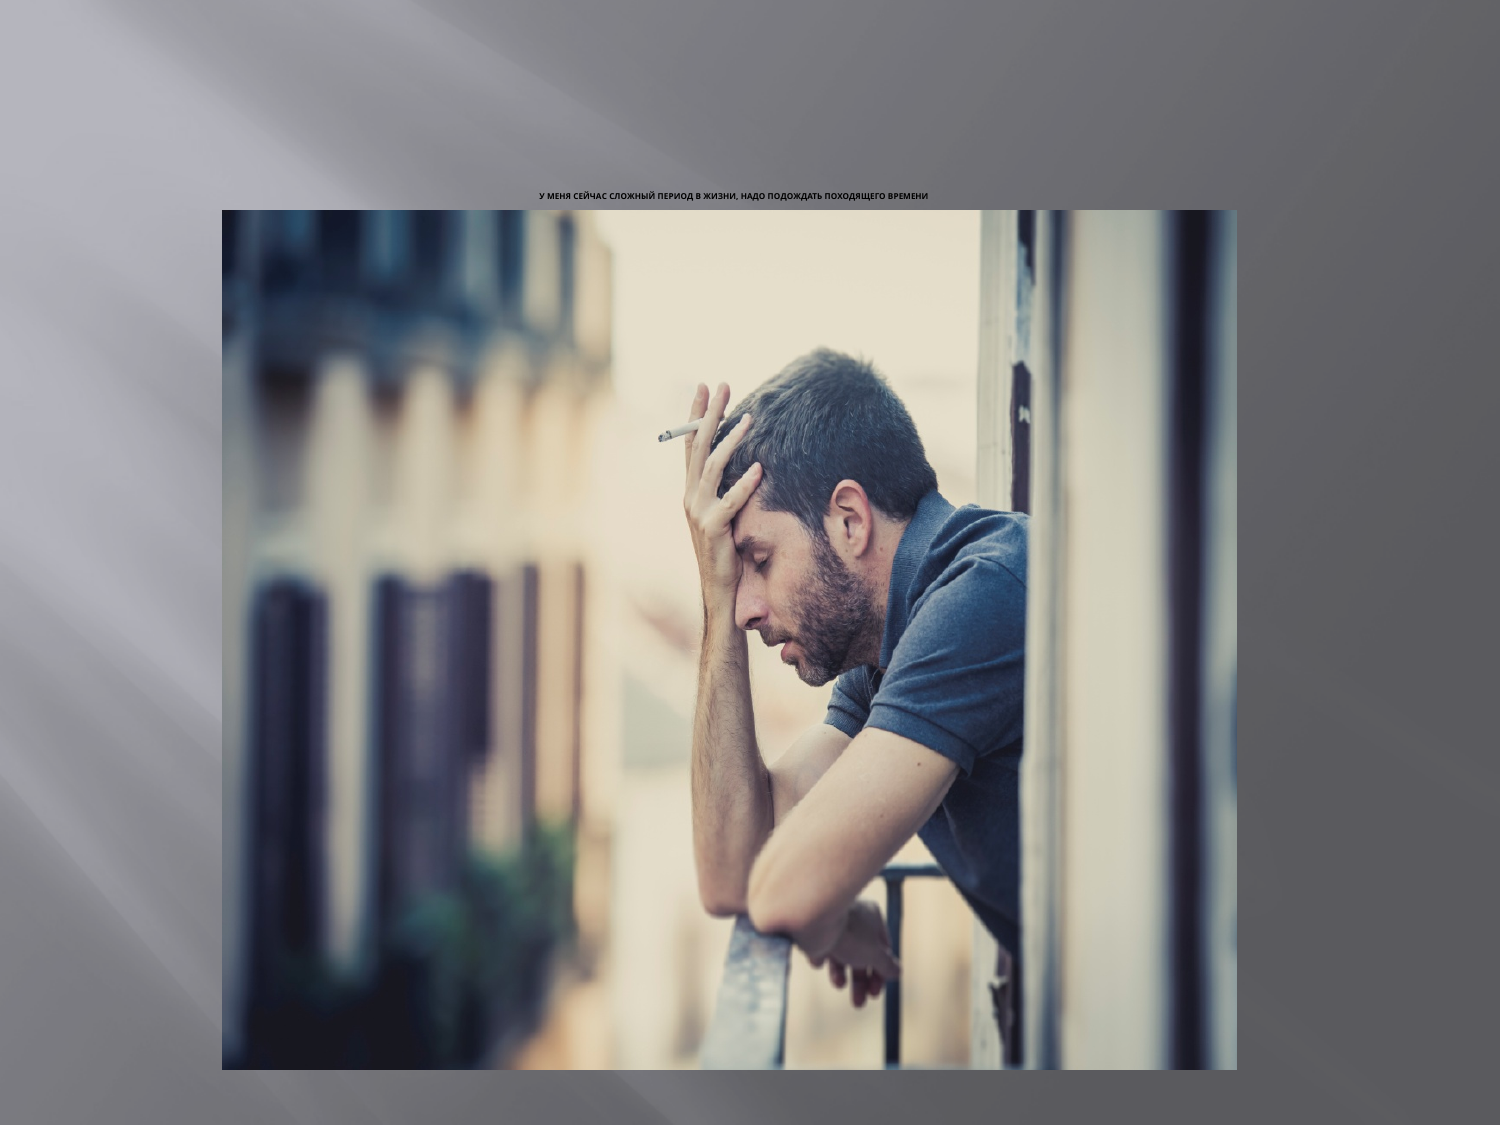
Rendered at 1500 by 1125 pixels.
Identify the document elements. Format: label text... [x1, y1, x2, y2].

picture [222, 210, 1237, 1070]
title У меня сейчас сложный период в жизни, надо подождать походящего времени [58, 82, 1409, 223]
